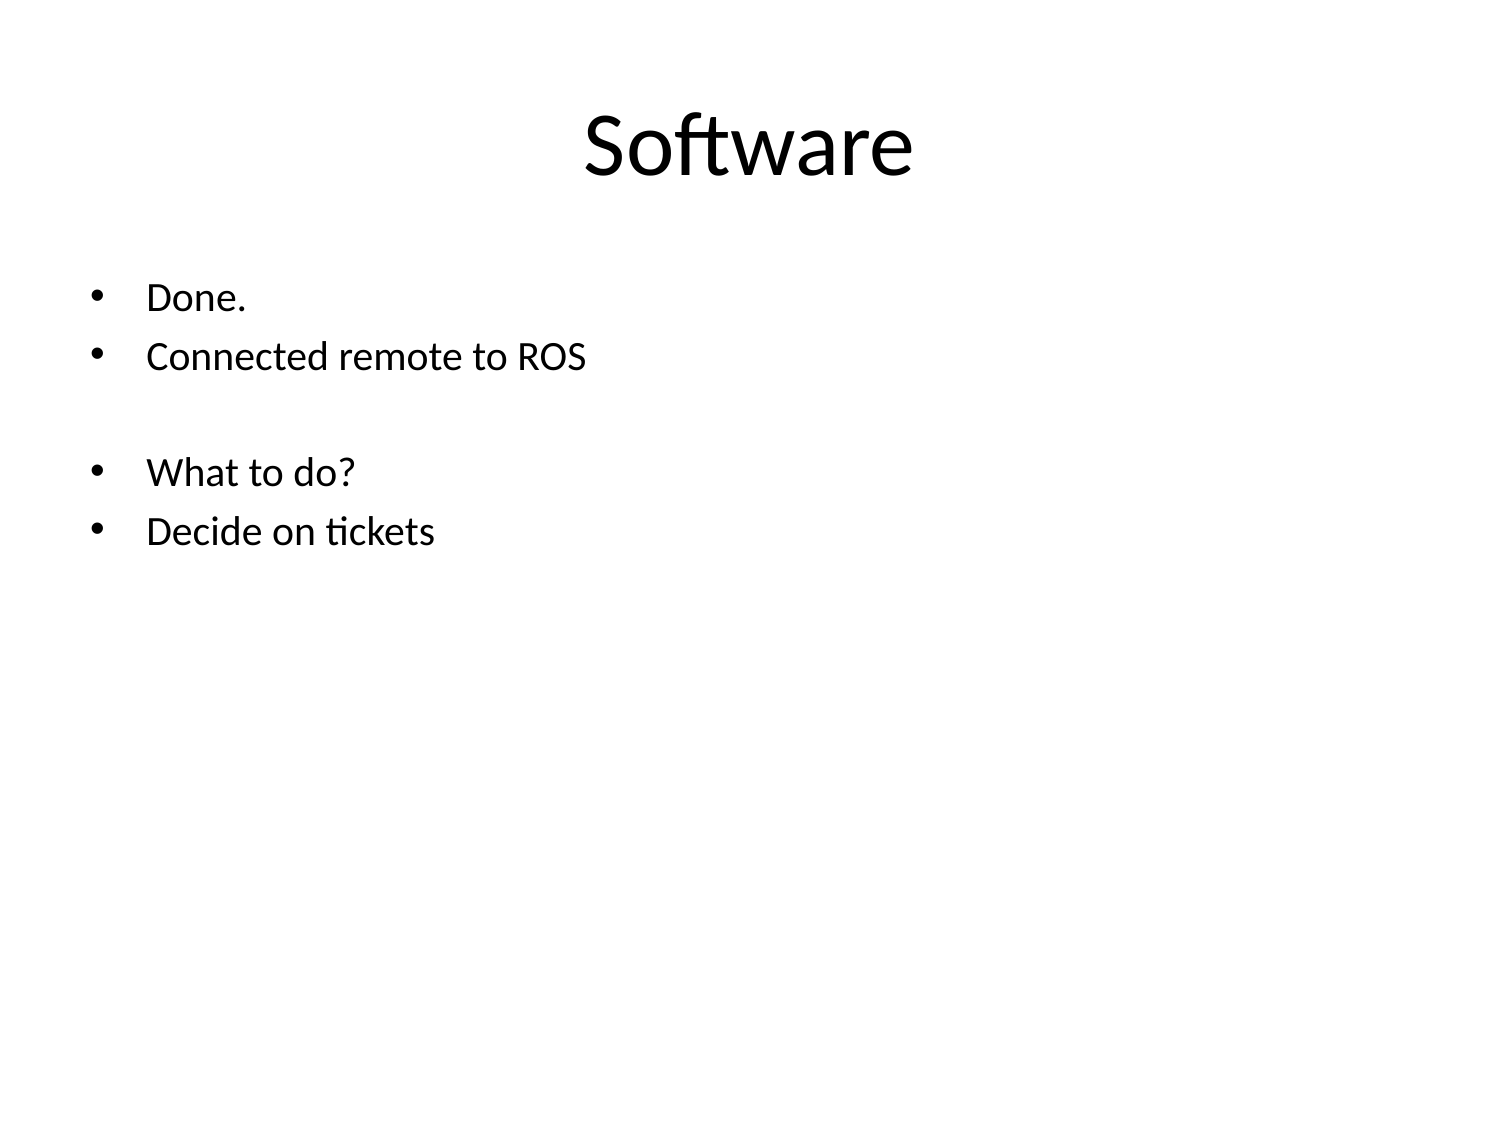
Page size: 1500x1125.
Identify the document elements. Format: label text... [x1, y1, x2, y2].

title Software [75, 45, 1425, 233]
list Done. Connected remote to ROS What to do? Decide on tickets [75, 262, 1425, 1005]
